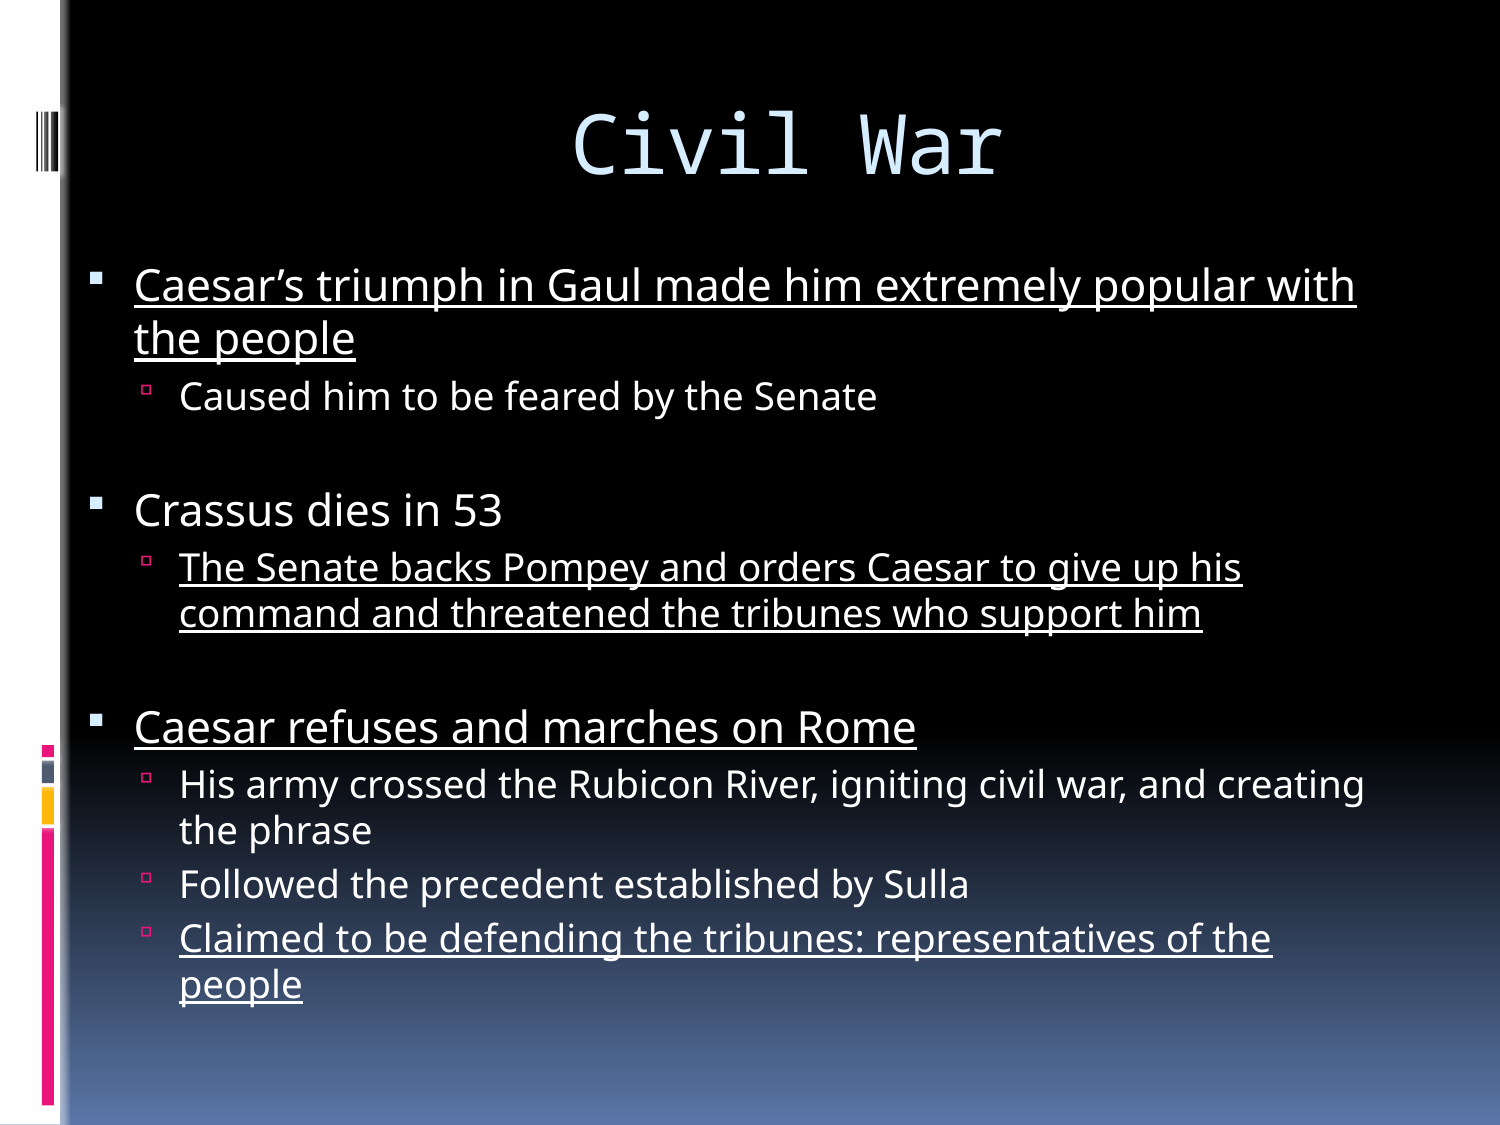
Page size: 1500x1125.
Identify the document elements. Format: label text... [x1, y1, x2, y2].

title Civil War [150, 83, 1425, 234]
list Caesar’s triumph in Gaul made him extremely popular with the people Caused him to be feared by the Senate Crassus dies in 53 The Senate backs Pompey and orders Caesar to give up his command and threatened the tribunes who support him Caesar refuses and marches on Rome His army crossed the Rubicon River, igniting civil war, and creating the phrase Followed the precedent established by Sulla Claimed to be defending the tribunes: representatives of the people [62, 249, 1413, 1023]
